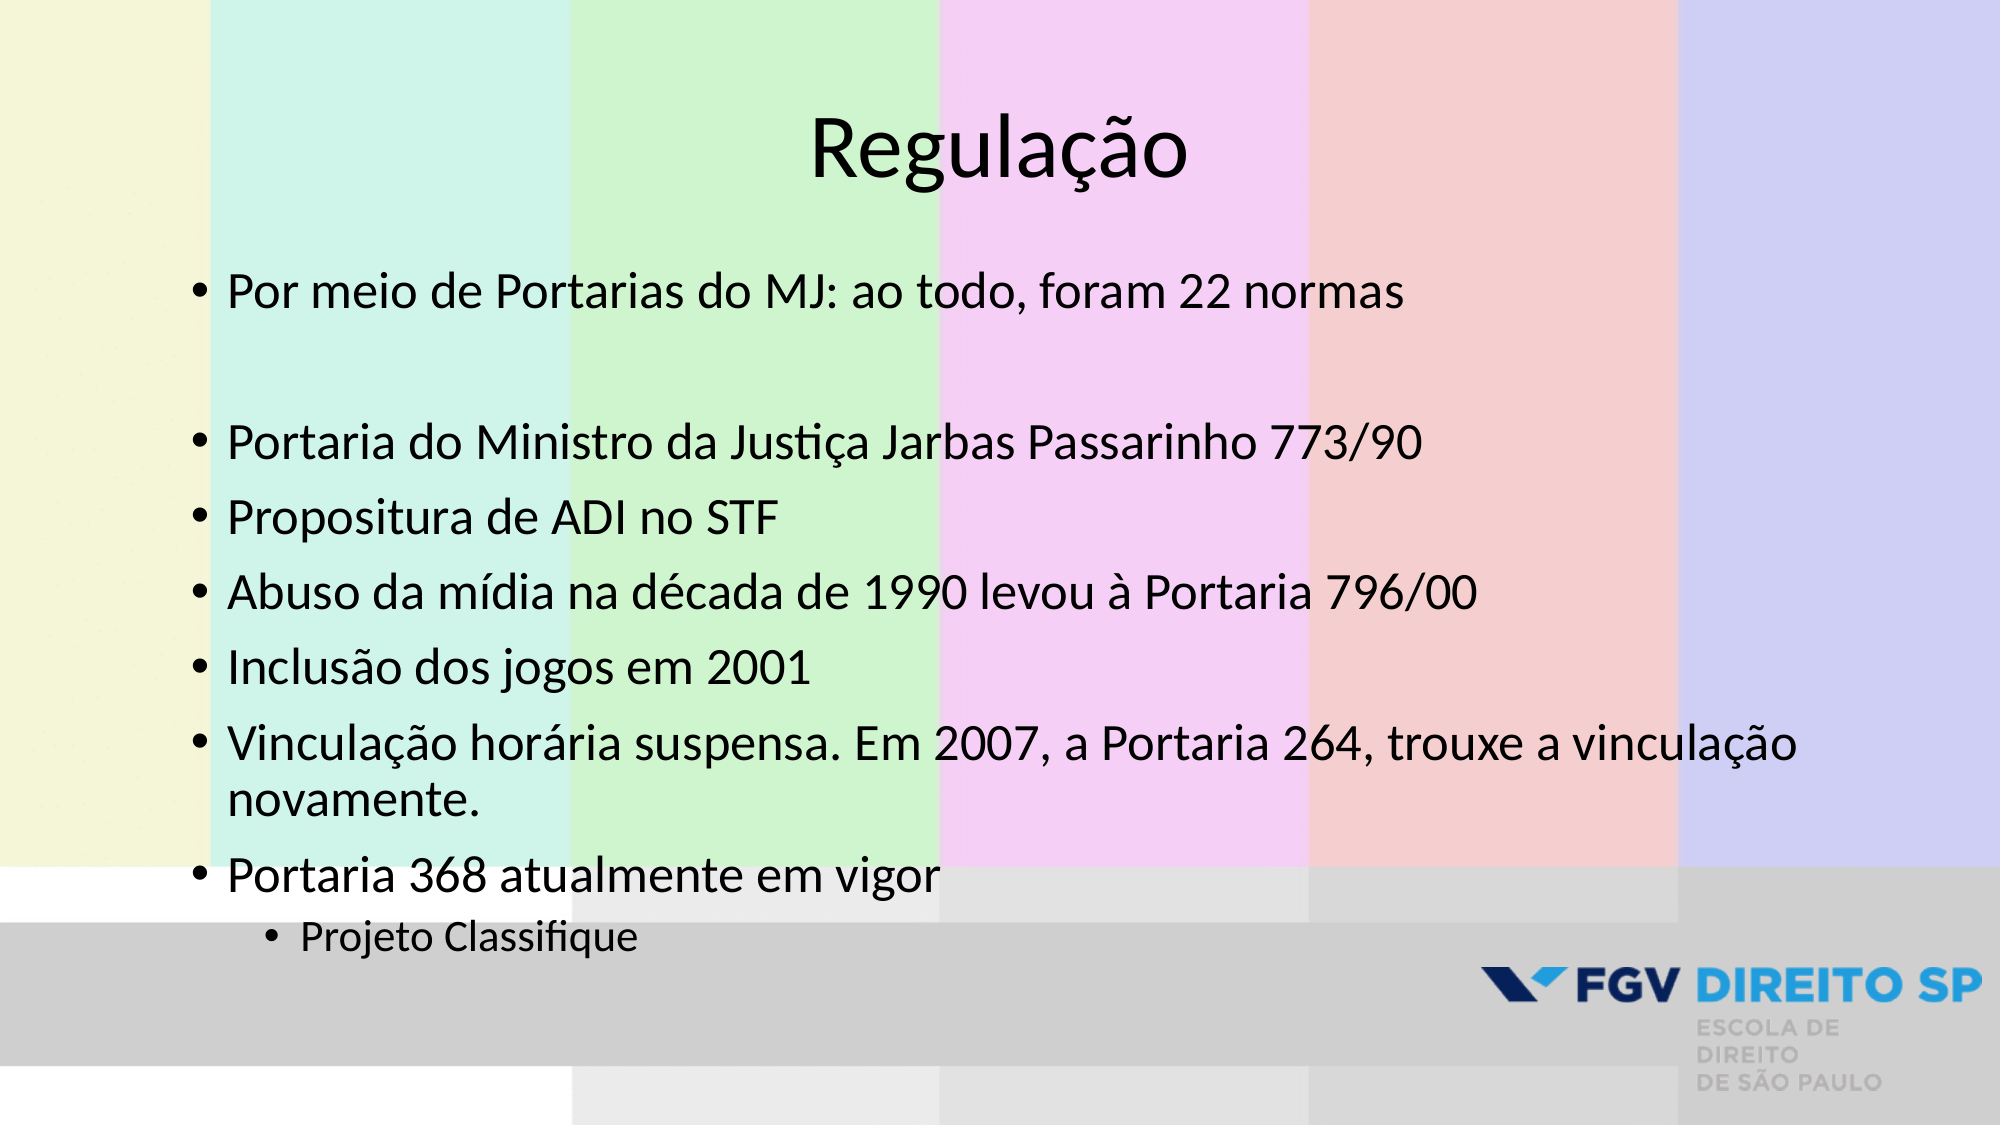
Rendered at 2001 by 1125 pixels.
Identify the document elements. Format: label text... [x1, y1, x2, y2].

title Regulação [137, 38, 1863, 257]
list Por meio de Portarias do MJ: ao todo, foram 22 normas Portaria do Ministro da Justiça Jarbas Passarinho 773/90 Propositura de ADI no STF Abuso da mídia na década de 1990 levou à Portaria 796/00 Inclusão dos jogos em 2001 Vinculação horária suspensa. Em 2007, a Portaria 264, trouxe a vinculação novamente. Portaria 368 atualmente em vigor Projeto Classifique [175, 256, 1901, 970]
picture [1481, 967, 1982, 1091]
